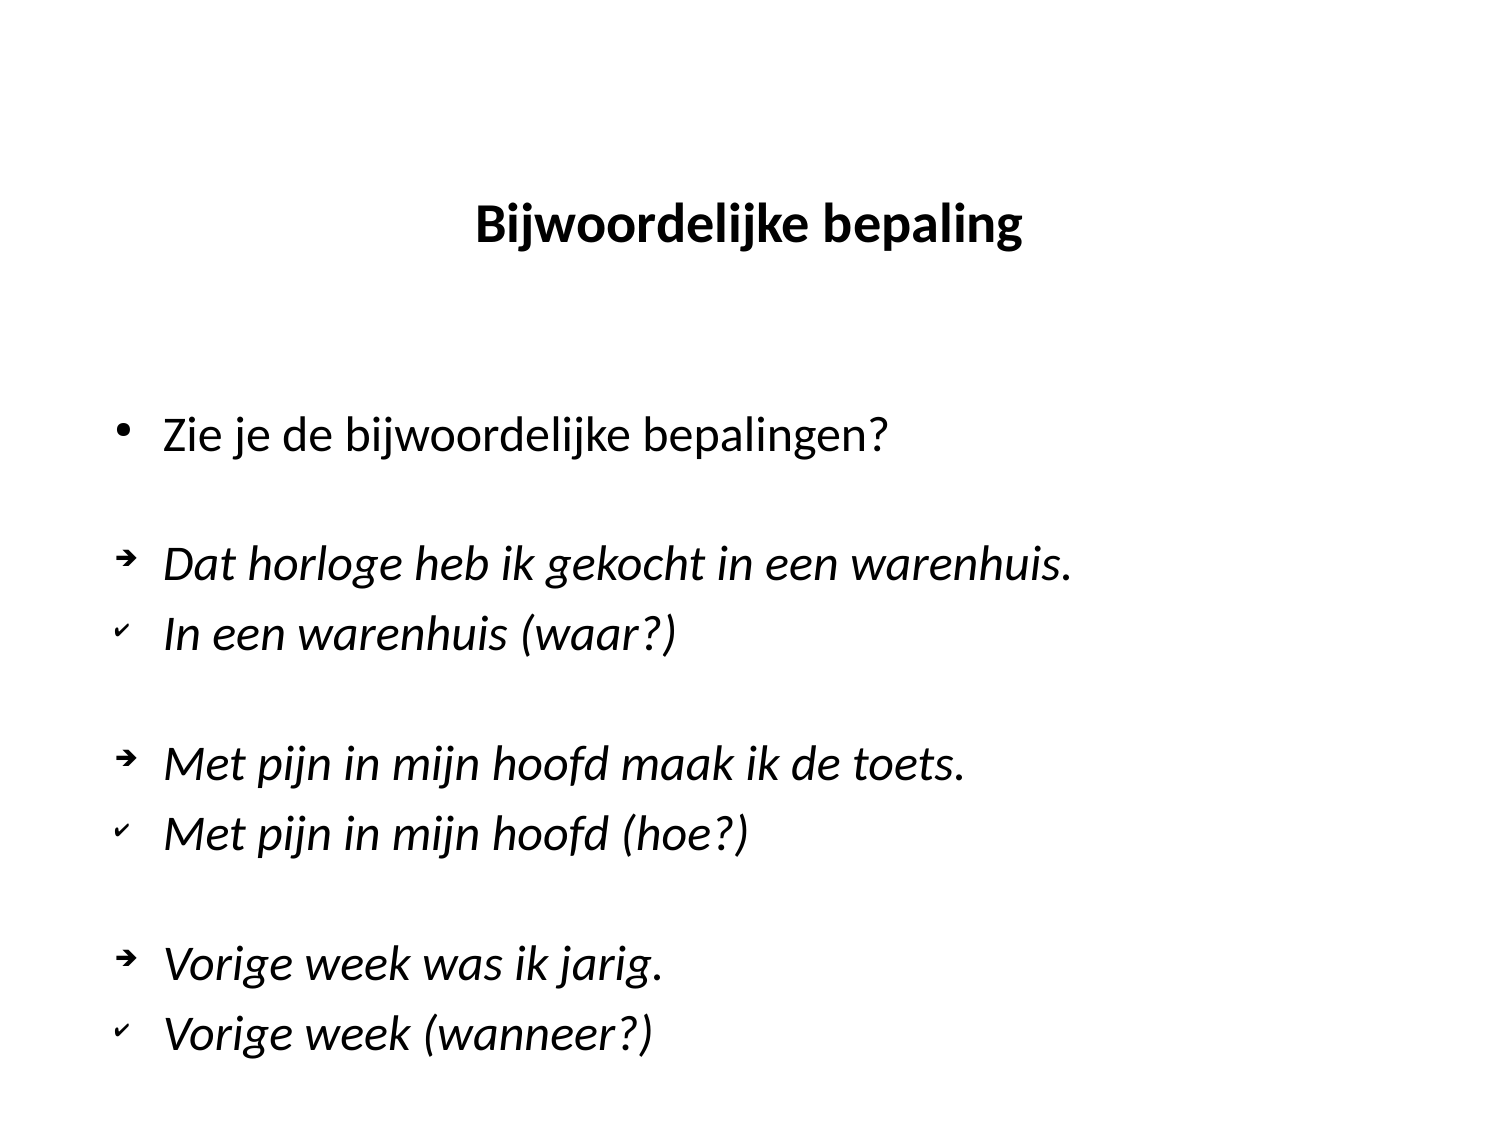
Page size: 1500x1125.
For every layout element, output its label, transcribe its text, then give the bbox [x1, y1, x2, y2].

list Zie je de bijwoordelijke bepalingen? Dat horloge heb ik gekocht in een warenhuis. In een warenhuis (waar?) Met pijn in mijn hoofd maak ik de toets. Met pijn in mijn hoofd (hoe?) Vorige week was ik jarig. Vorige week (wanneer?) [83, 323, 1404, 976]
title Bijwoordelijke bepaling [74, 160, 1425, 349]
